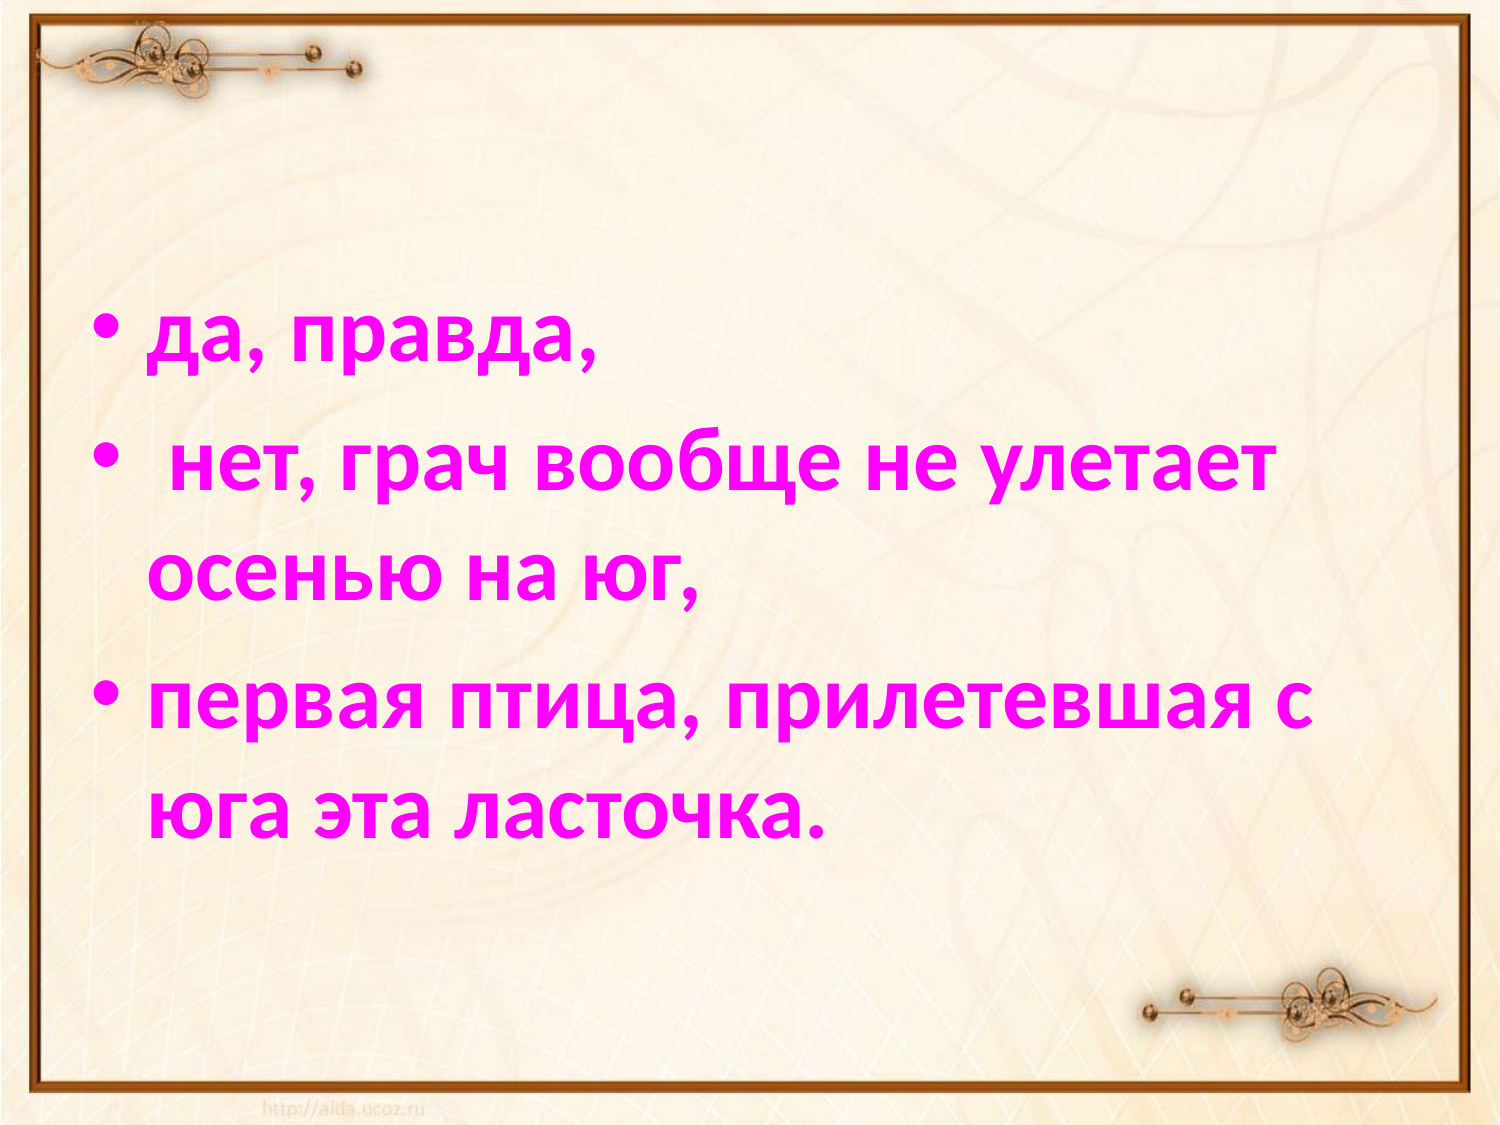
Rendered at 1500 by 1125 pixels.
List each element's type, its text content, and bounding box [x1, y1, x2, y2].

list да, правда, нет, грач вообще не улетает осенью на юг, первая птица, прилетевшая с юга эта ласточка. [75, 262, 1425, 1005]
picture [0, 0, 1500, 1125]
